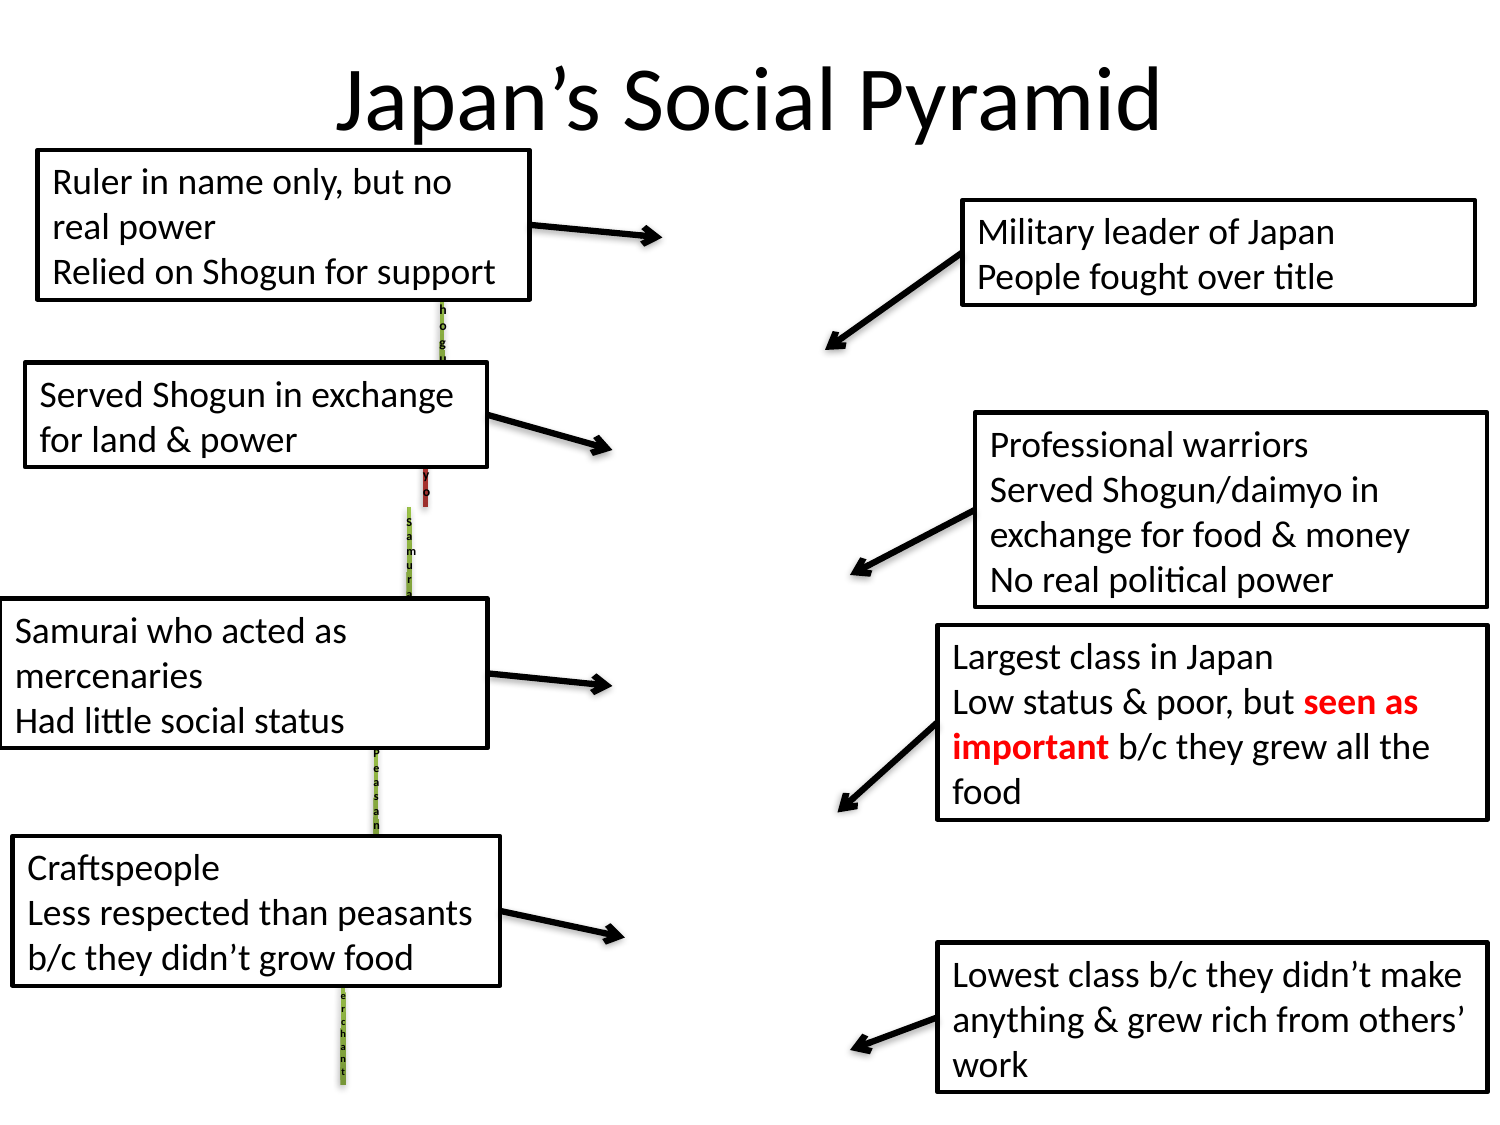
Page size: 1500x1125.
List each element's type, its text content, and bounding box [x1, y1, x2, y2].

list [74, 174, 1426, 1101]
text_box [24, 362, 613, 469]
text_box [37, 149, 663, 302]
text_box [849, 942, 1488, 1095]
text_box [837, 624, 1488, 823]
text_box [849, 412, 1488, 610]
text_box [0, 598, 613, 751]
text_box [12, 835, 626, 988]
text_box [824, 199, 1476, 351]
title Japan’s Social Pyramid [75, 0, 1425, 174]
